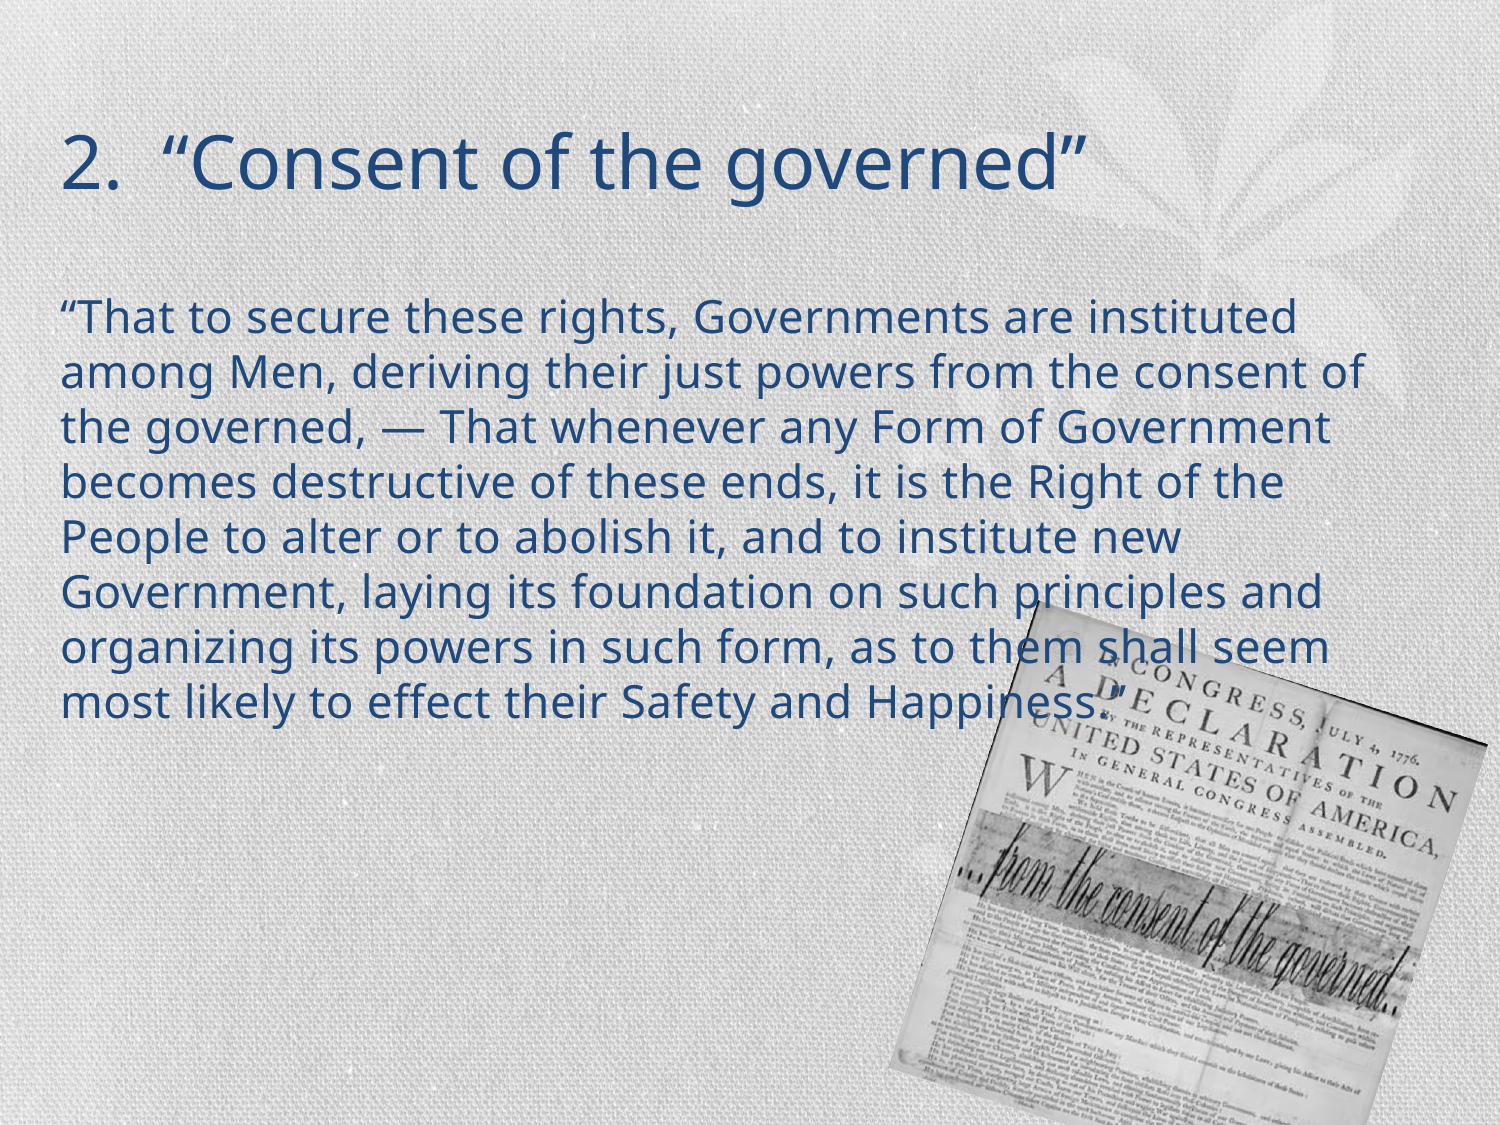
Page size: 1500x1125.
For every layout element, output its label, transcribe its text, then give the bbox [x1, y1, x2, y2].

title 2. “Consent of the governed” [45, 37, 1455, 213]
list “That to secure these rights, Governments are instituted among Men, deriving their just powers from the consent of the governed, — That whenever any Form of Government becomes destructive of these ends, it is the Right of the People to alter or to abolish it, and to institute new Government, laying its foundation on such principles and organizing its powers in such form, as to them shall seem most likely to effect their Safety and Happiness.” [45, 213, 1455, 1023]
picture [950, 660, 1425, 1125]
